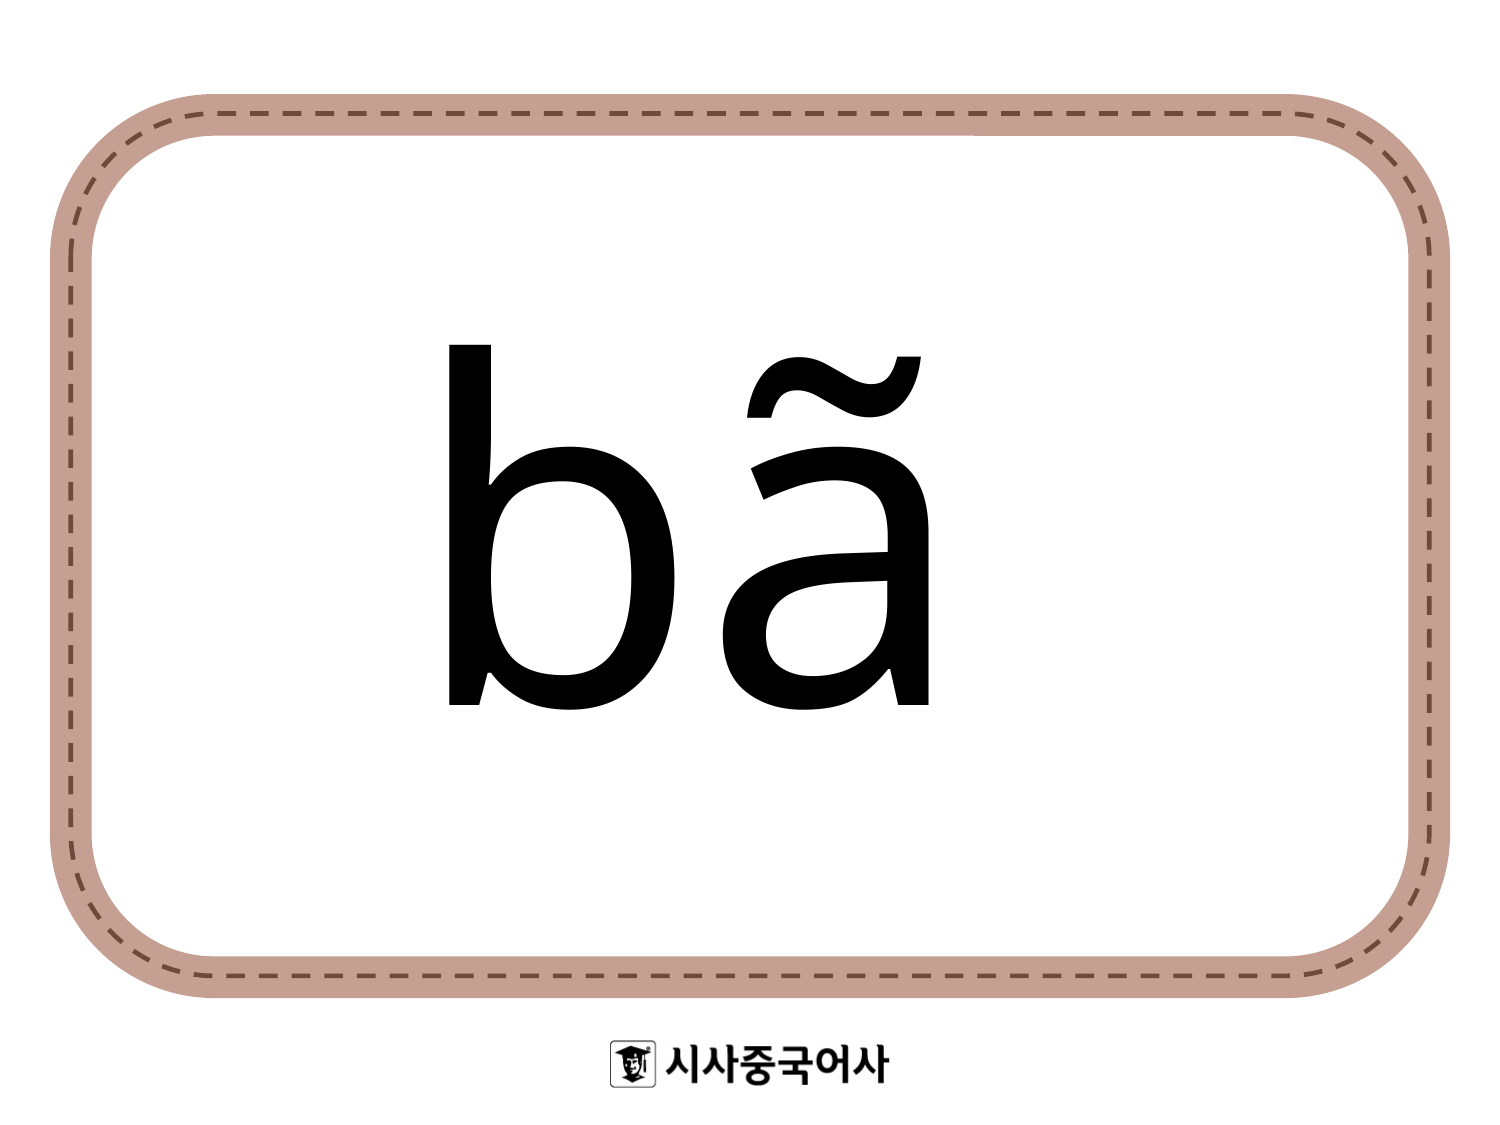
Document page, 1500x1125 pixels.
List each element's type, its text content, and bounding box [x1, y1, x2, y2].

text_box bã [145, 189, 1354, 853]
picture [602, 1034, 898, 1094]
